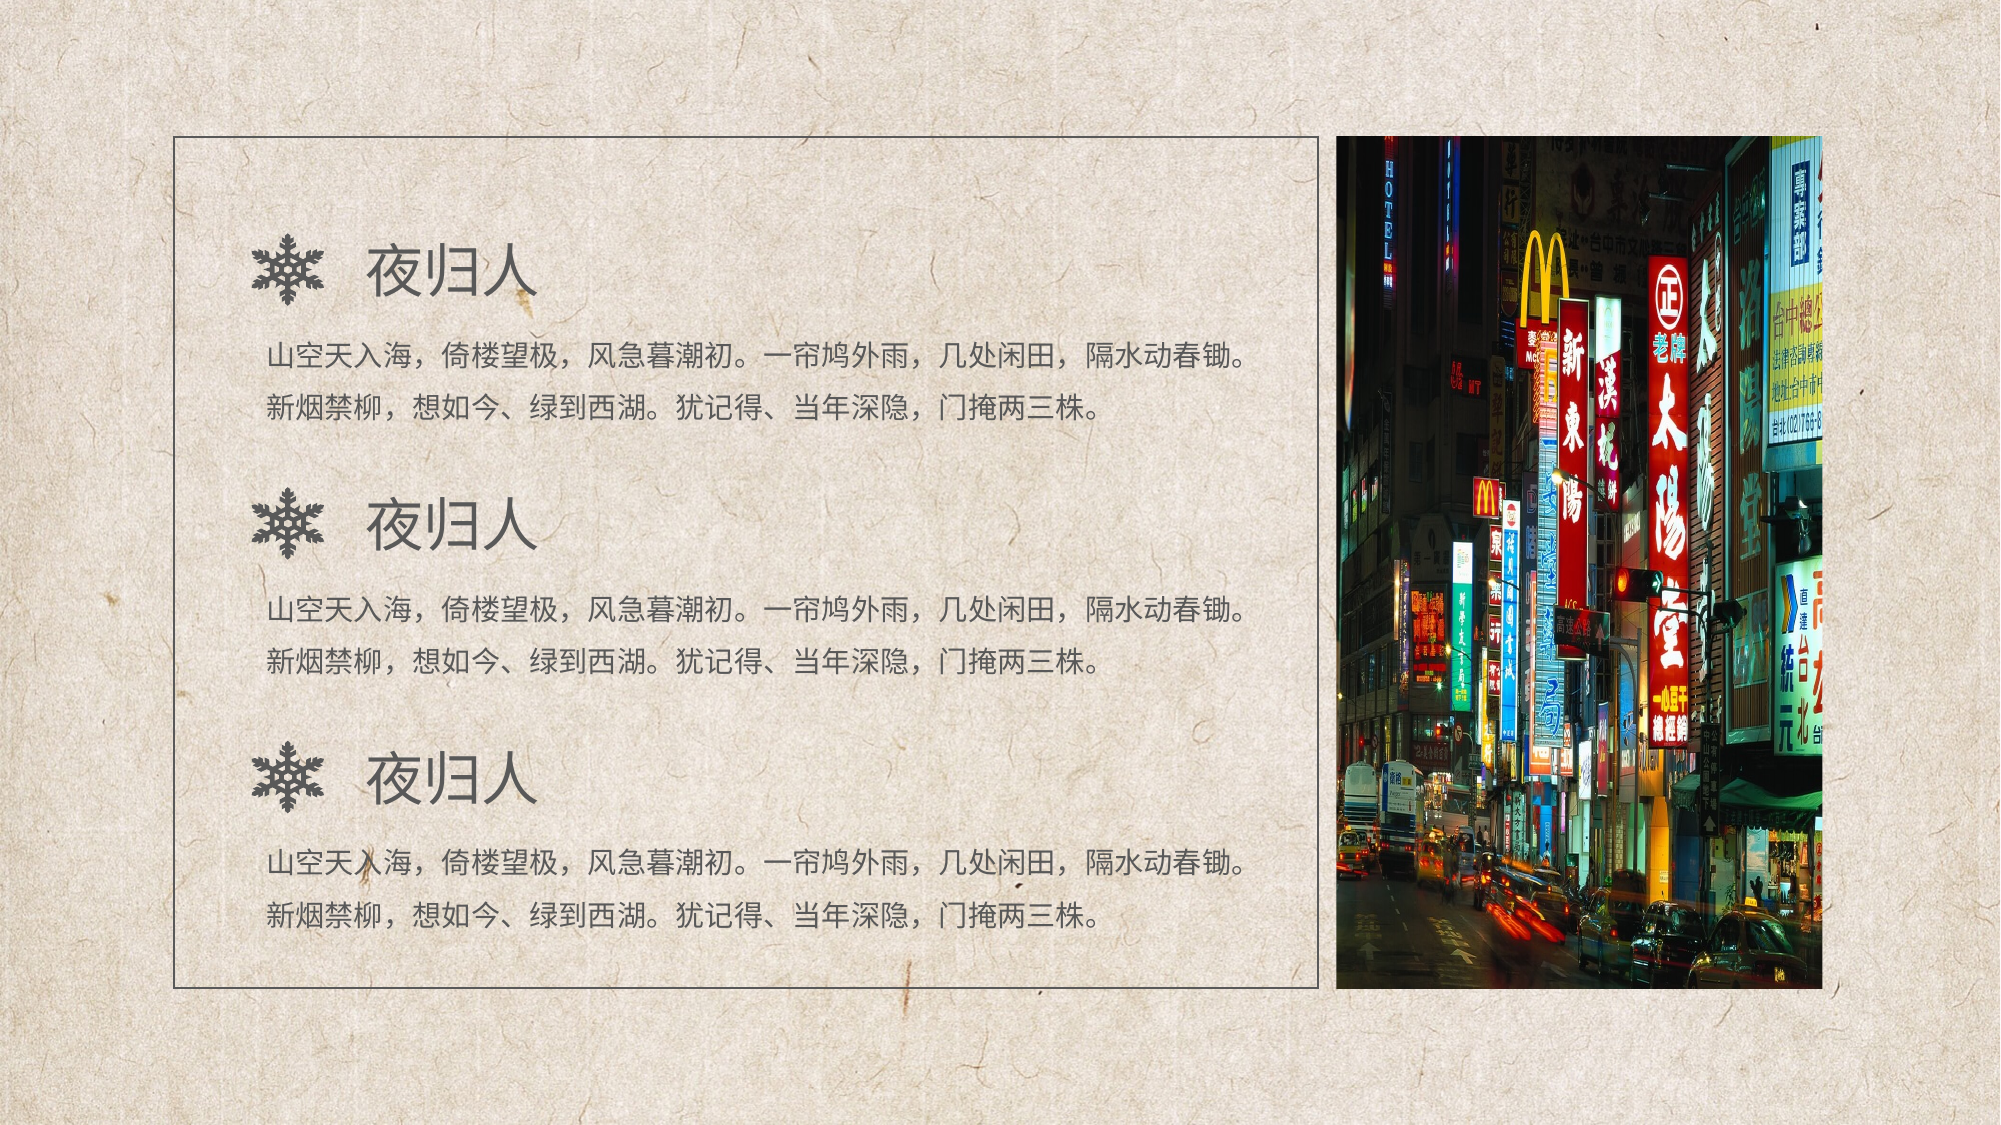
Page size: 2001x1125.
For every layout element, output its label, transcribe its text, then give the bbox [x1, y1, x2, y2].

text_box 夜归人 [350, 226, 592, 312]
picture [0, 0, 2001, 1125]
text_box 山空天入海，倚楼望极，风急暮潮初。一帘鸠外雨，几处闲田，隔水动春锄。新烟禁柳，想如今、绿到西湖。犹记得、当年深隐，门掩两三株。 [251, 312, 1267, 432]
text_box [173, 136, 1319, 989]
text_box [251, 740, 325, 814]
text_box 夜归人 [350, 480, 592, 566]
text_box 夜归人 [350, 734, 592, 819]
text_box [251, 233, 325, 306]
text_box [251, 487, 325, 560]
text_box 山空天入海，倚楼望极，风急暮潮初。一帘鸠外雨，几处闲田，隔水动春锄。新烟禁柳，想如今、绿到西湖。犹记得、当年深隐，门掩两三株。 [251, 819, 1267, 940]
text_box [1335, 136, 1824, 989]
text_box 山空天入海，倚楼望极，风急暮潮初。一帘鸠外雨，几处闲田，隔水动春锄。新烟禁柳，想如今、绿到西湖。犹记得、当年深隐，门掩两三株。 [251, 566, 1267, 686]
